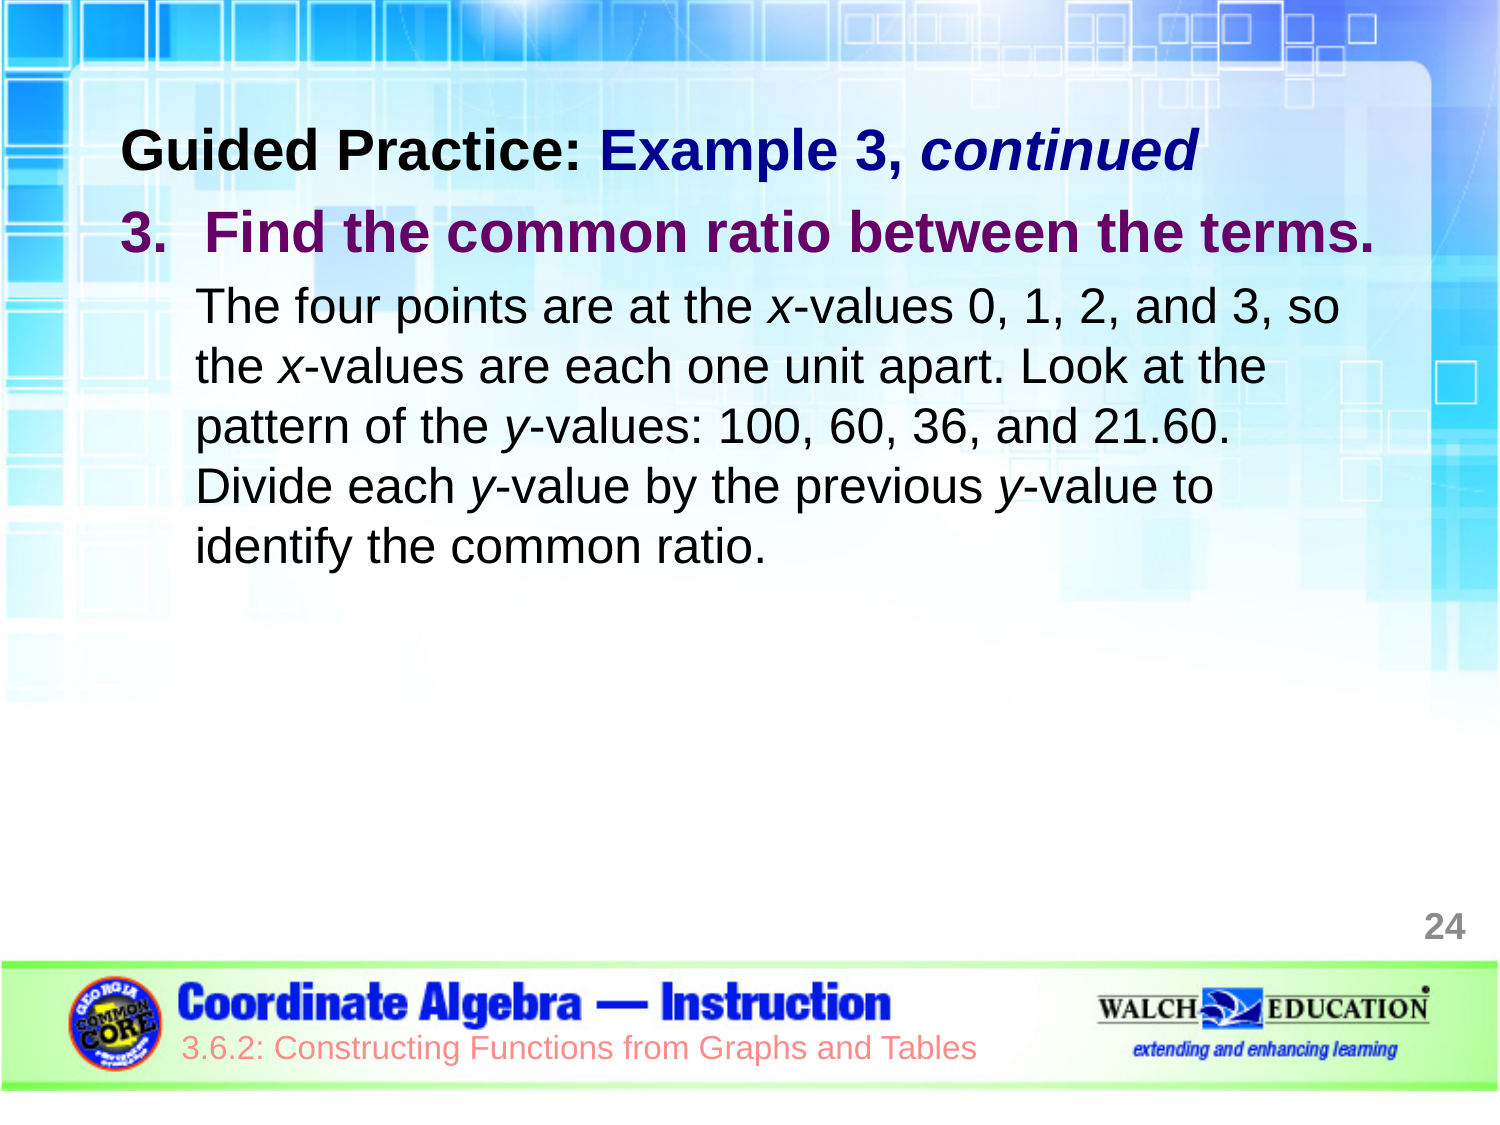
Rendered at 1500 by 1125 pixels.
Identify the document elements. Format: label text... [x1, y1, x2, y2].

subtitle Guided Practice: Example 3, continued Find the common ratio between the terms. The four points are at the x-values 0, 1, 2, and 3, so the x-values are each one unit apart. Look at the pattern of the y-values: 100, 60, 36, and 21.60. Divide each y-value by the previous y-value to identify the common ratio. [105, 105, 1394, 925]
picture [1, 0, 1500, 1091]
footer 3.6.2: Constructing Functions from Graphs and Tables [166, 1024, 1080, 1069]
slide_number 24 [1361, 901, 1481, 949]
